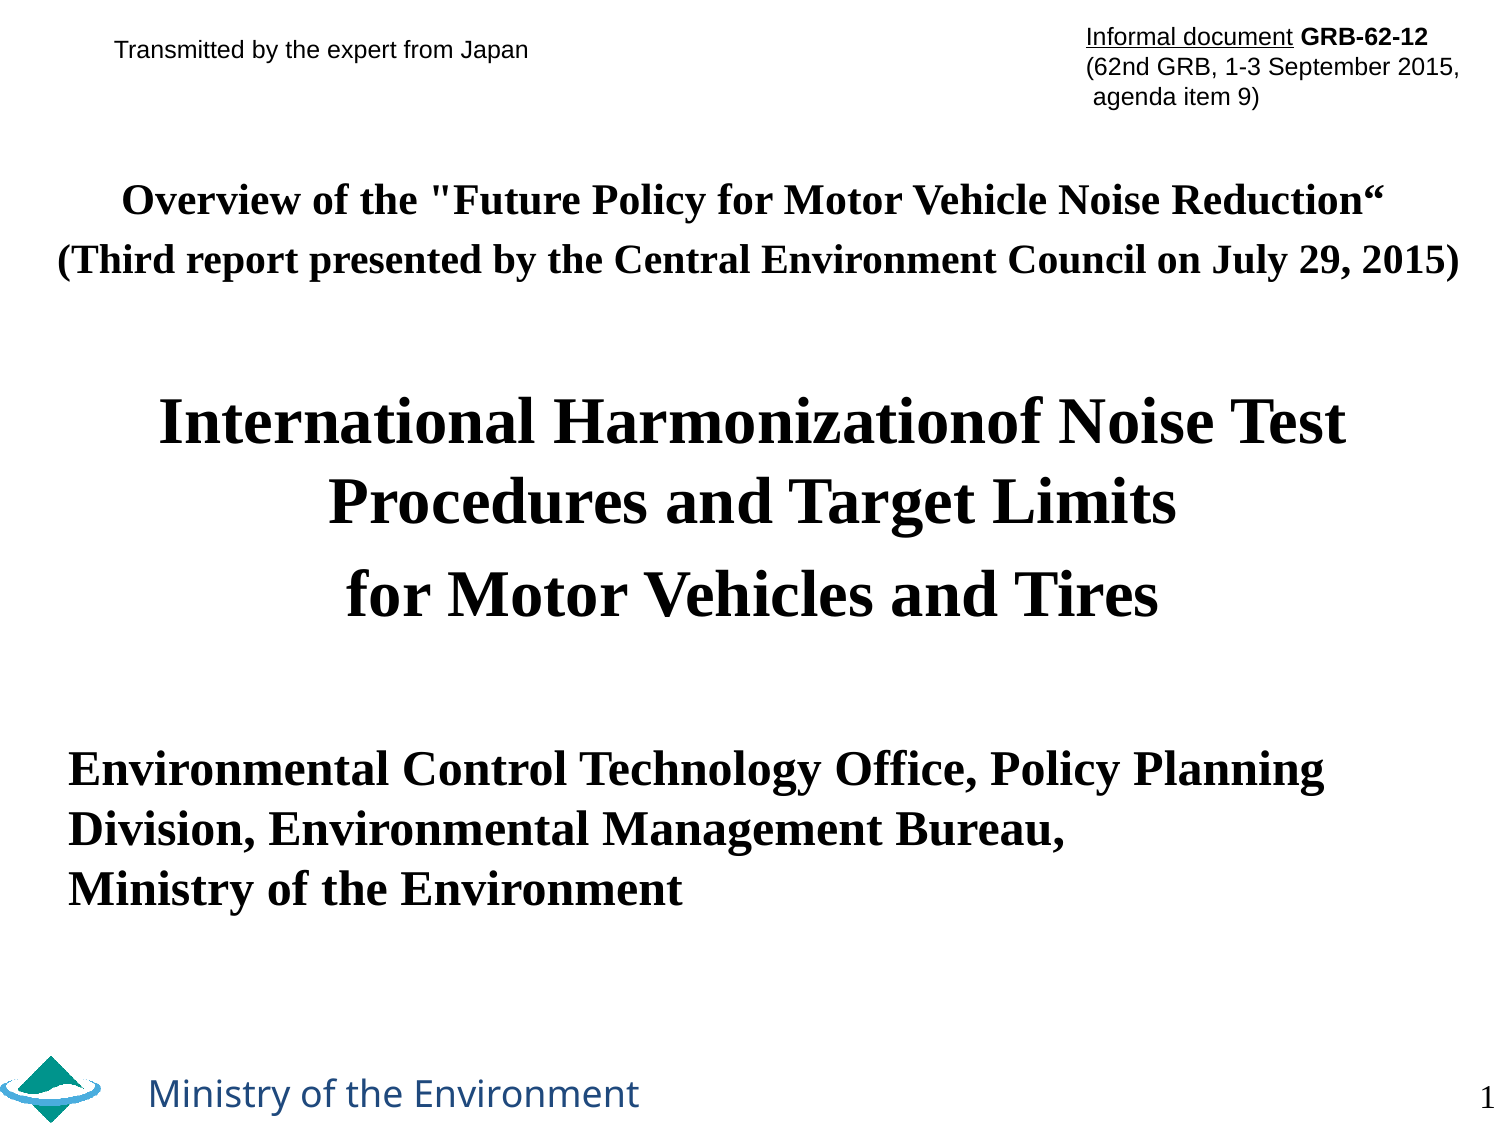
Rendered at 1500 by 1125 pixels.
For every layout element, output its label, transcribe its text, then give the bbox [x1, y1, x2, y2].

picture [0, 1056, 101, 1124]
text_box Overview of the "Future Policy for Motor Vehicle Noise Reduction“ (Third report presented by the Central Environment Council on July 29, 2015) International Harmonizationof Noise Test Procedures and Target Limits for Motor Vehicles and Tires [7, 101, 1500, 693]
text_box Informal document GRB-62-12 (62nd GRB, 1-3 September 2015, agenda item 9) [1071, 13, 1477, 118]
title Environmental Control Technology Office, Policy Planning Division, Environmental Management Bureau, Ministry of the Environment [53, 727, 1436, 969]
text_box 1 [1160, 1065, 1500, 1125]
text_box Ministry of the Environment [132, 1062, 656, 1123]
text_box Transmitted by the expert from Japan [99, 26, 773, 71]
